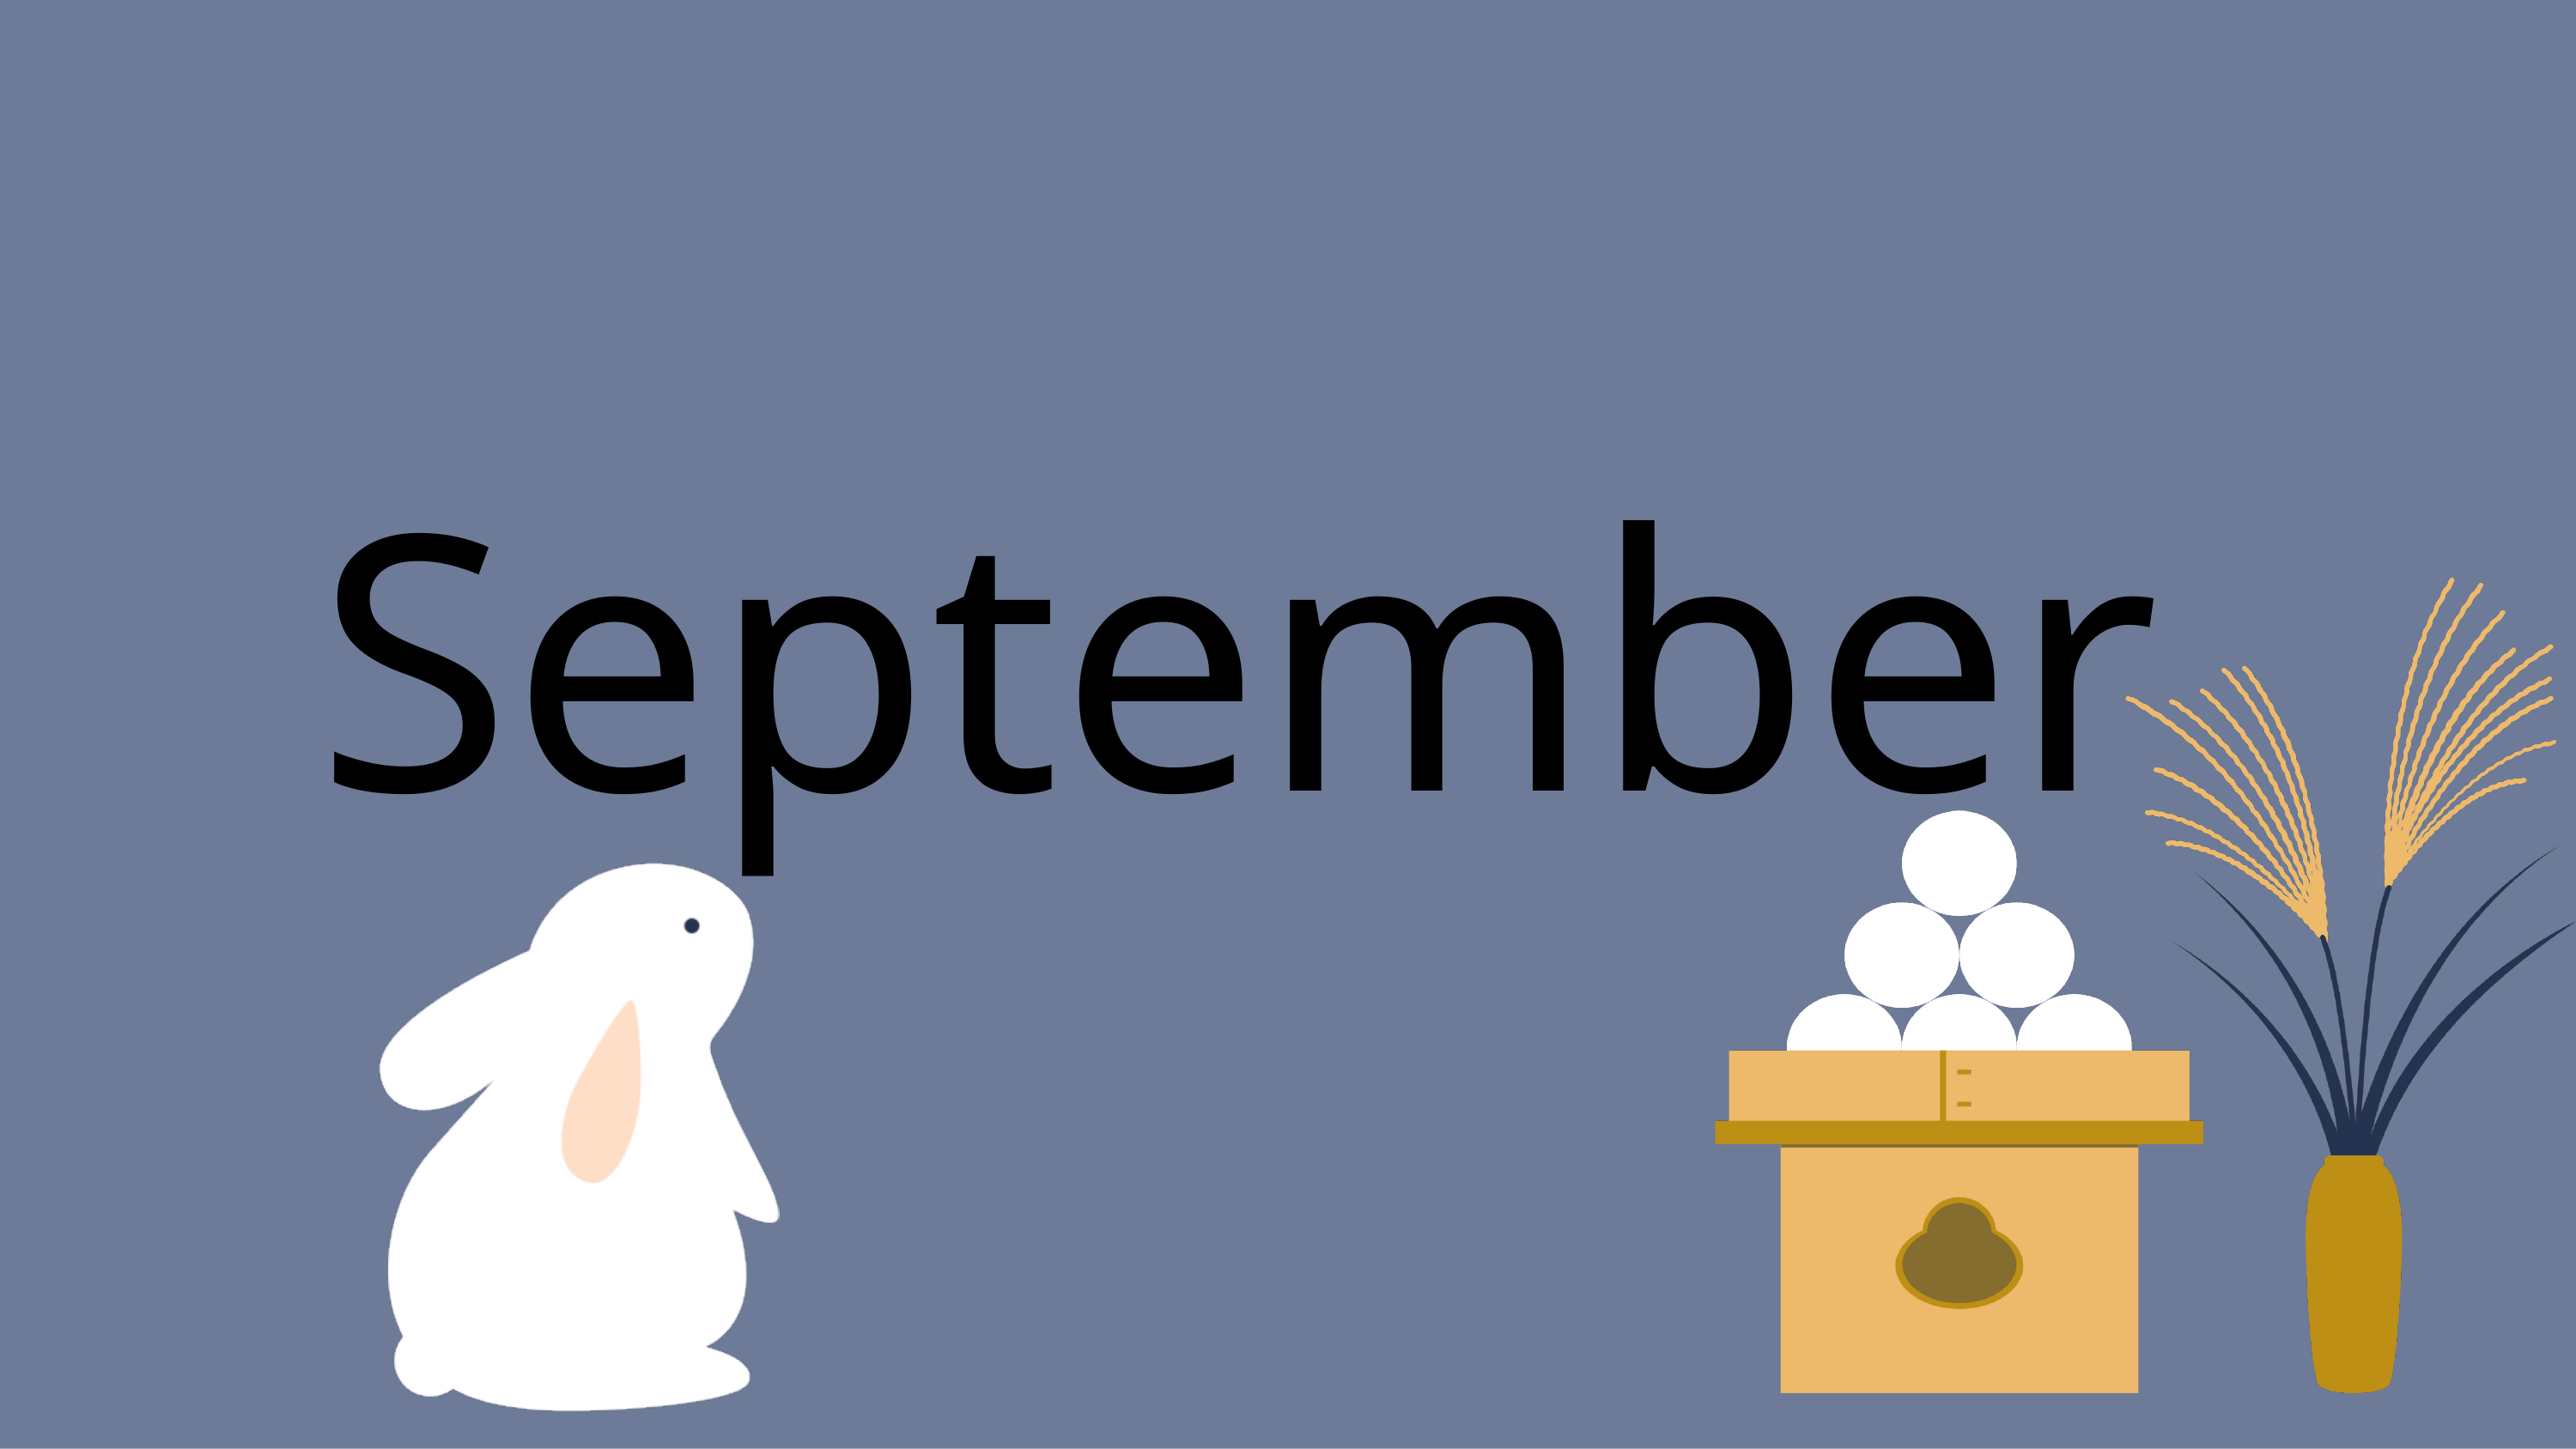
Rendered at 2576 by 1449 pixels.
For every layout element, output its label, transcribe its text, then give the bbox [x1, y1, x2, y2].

picture [374, 848, 780, 1416]
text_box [1715, 577, 2576, 1393]
text_box September [302, 428, 2173, 870]
